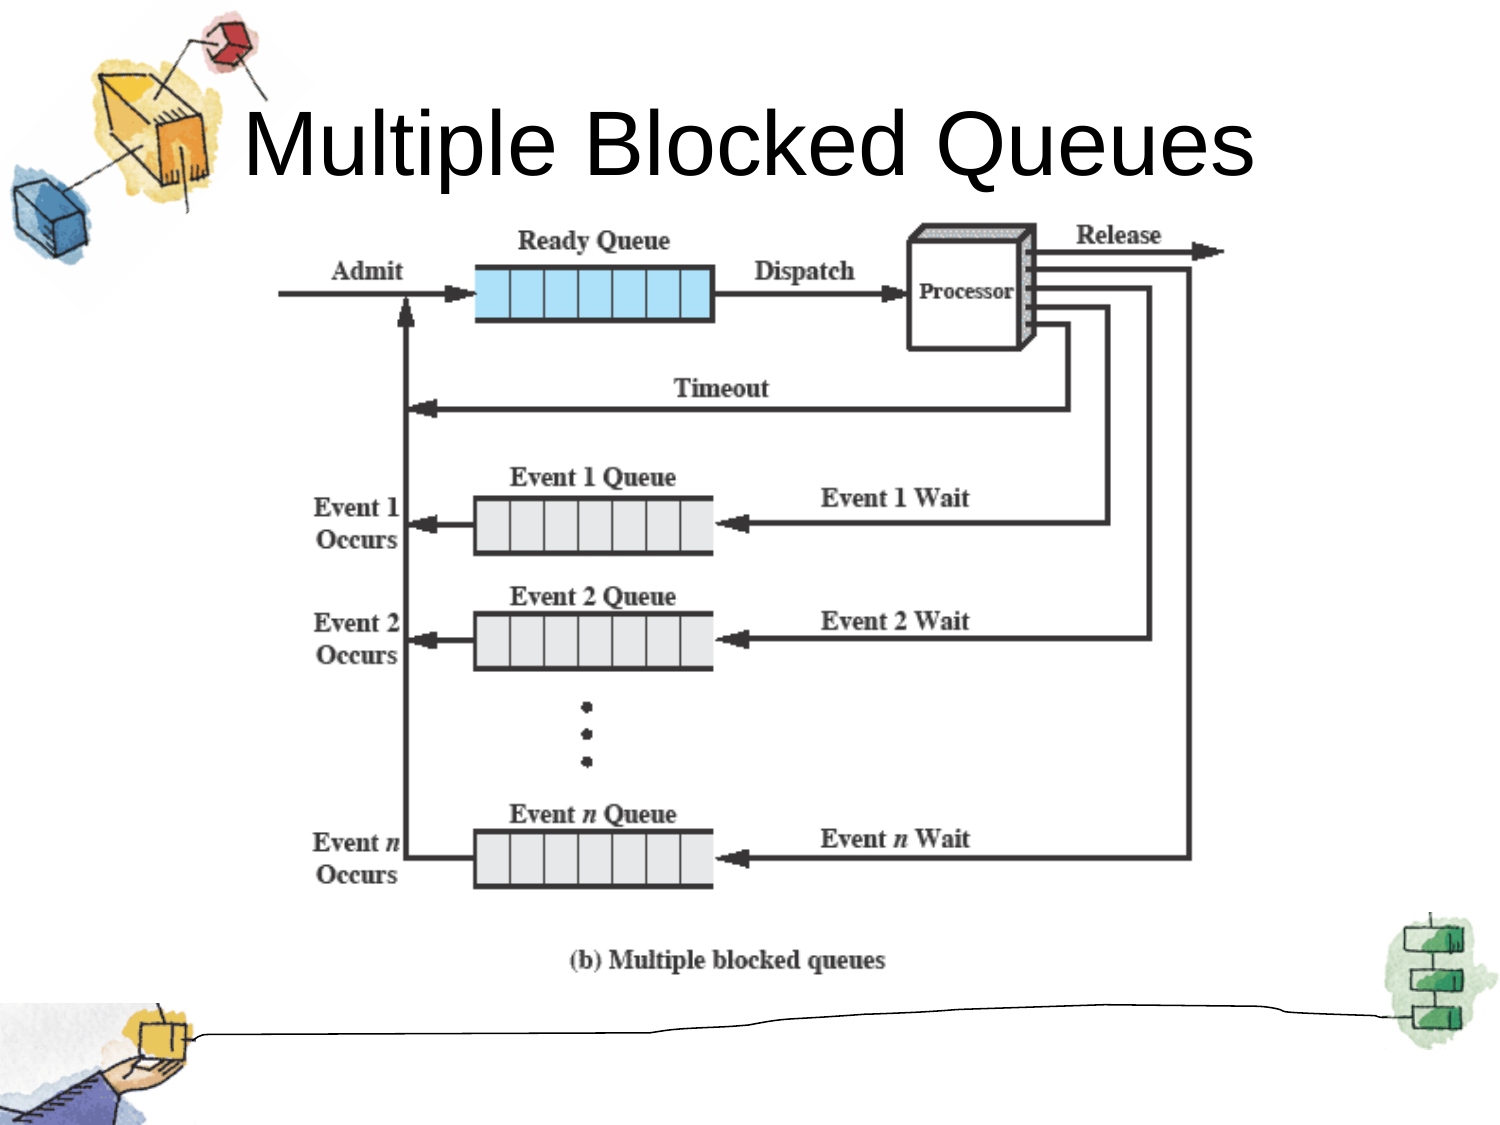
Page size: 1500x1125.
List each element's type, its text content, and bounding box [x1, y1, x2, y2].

picture [1382, 912, 1500, 1050]
picture [0, 1003, 196, 1125]
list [274, 212, 1269, 991]
title Multiple Blocked Queues [74, 44, 1426, 233]
picture [0, 85, 167, 316]
picture [114, 0, 274, 44]
